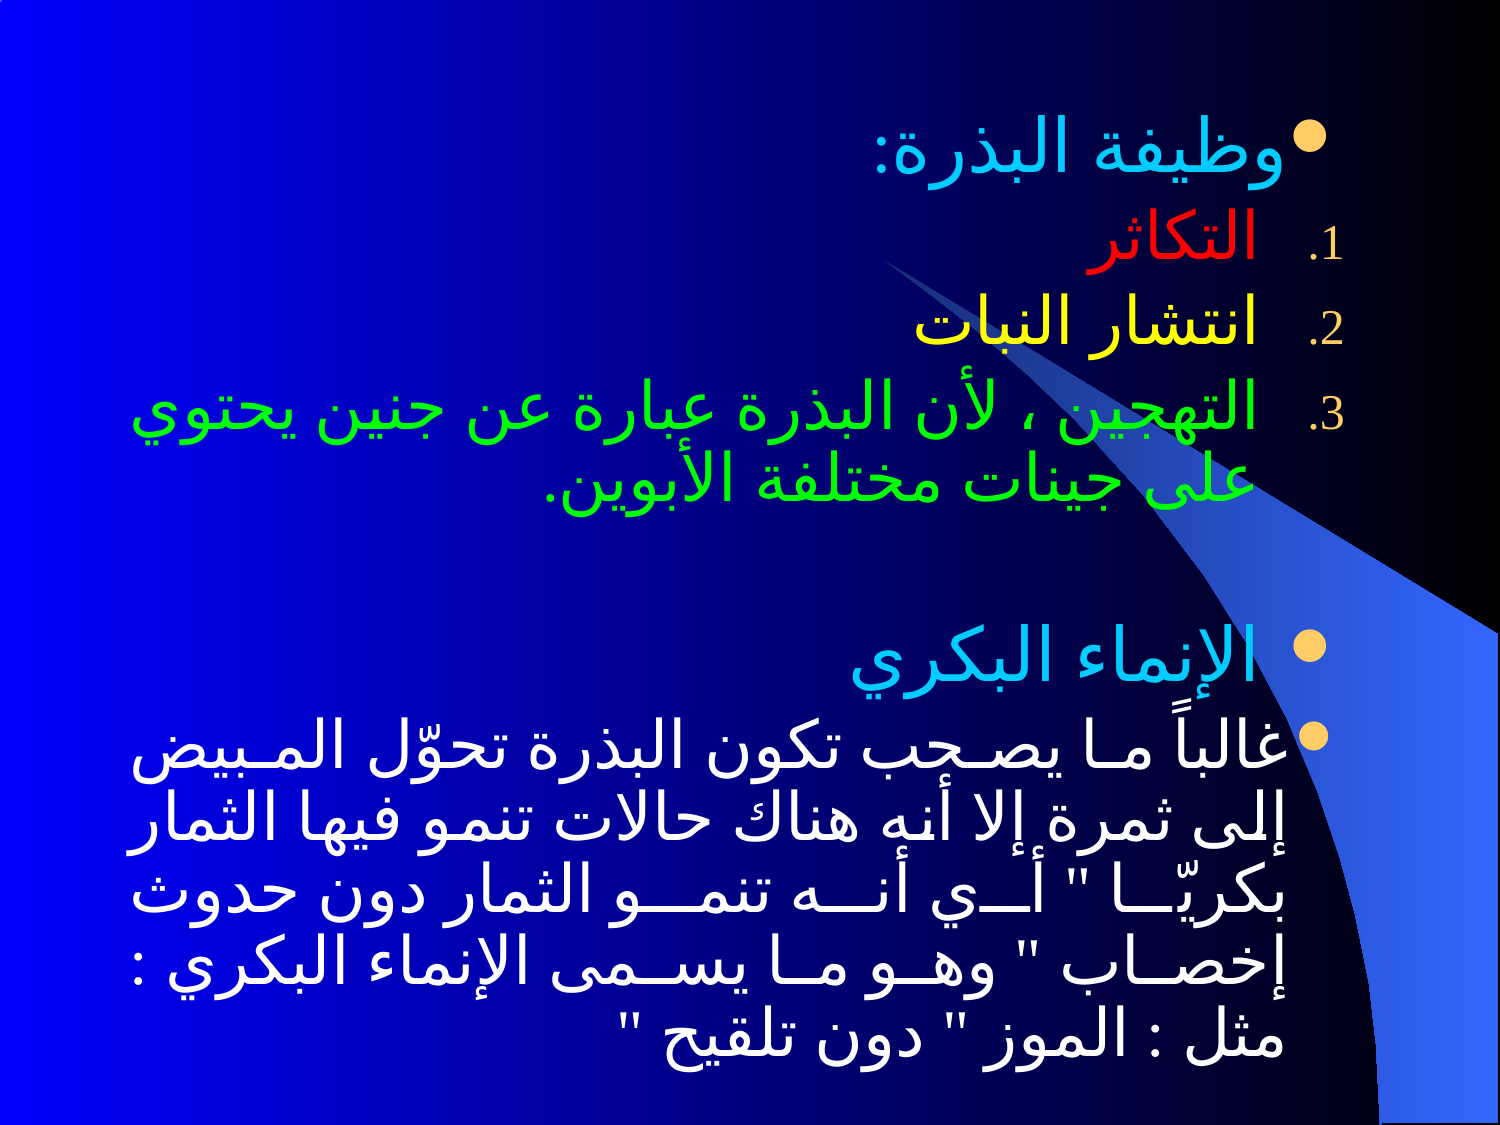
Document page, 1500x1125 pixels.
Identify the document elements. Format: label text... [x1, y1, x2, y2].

list وظيفة البذرة: التكاثر انتشار النبات التهجين ، لأن البذرة عبارة عن جنين يحتوي على جينات مختلفة الأبوين. الإنماء البكري غالباً ما يصحب تكون البذرة تحوّل المبيض إلى ثمرة إلا أنه هناك حالات تنمو فيها الثمار بكريّا " أي أنه تنمو الثمار دون حدوث إخصاب " وهو ما يسمى الإنماء البكري : مثل : الموز " دون تلقيح " [99, 99, 1376, 1038]
